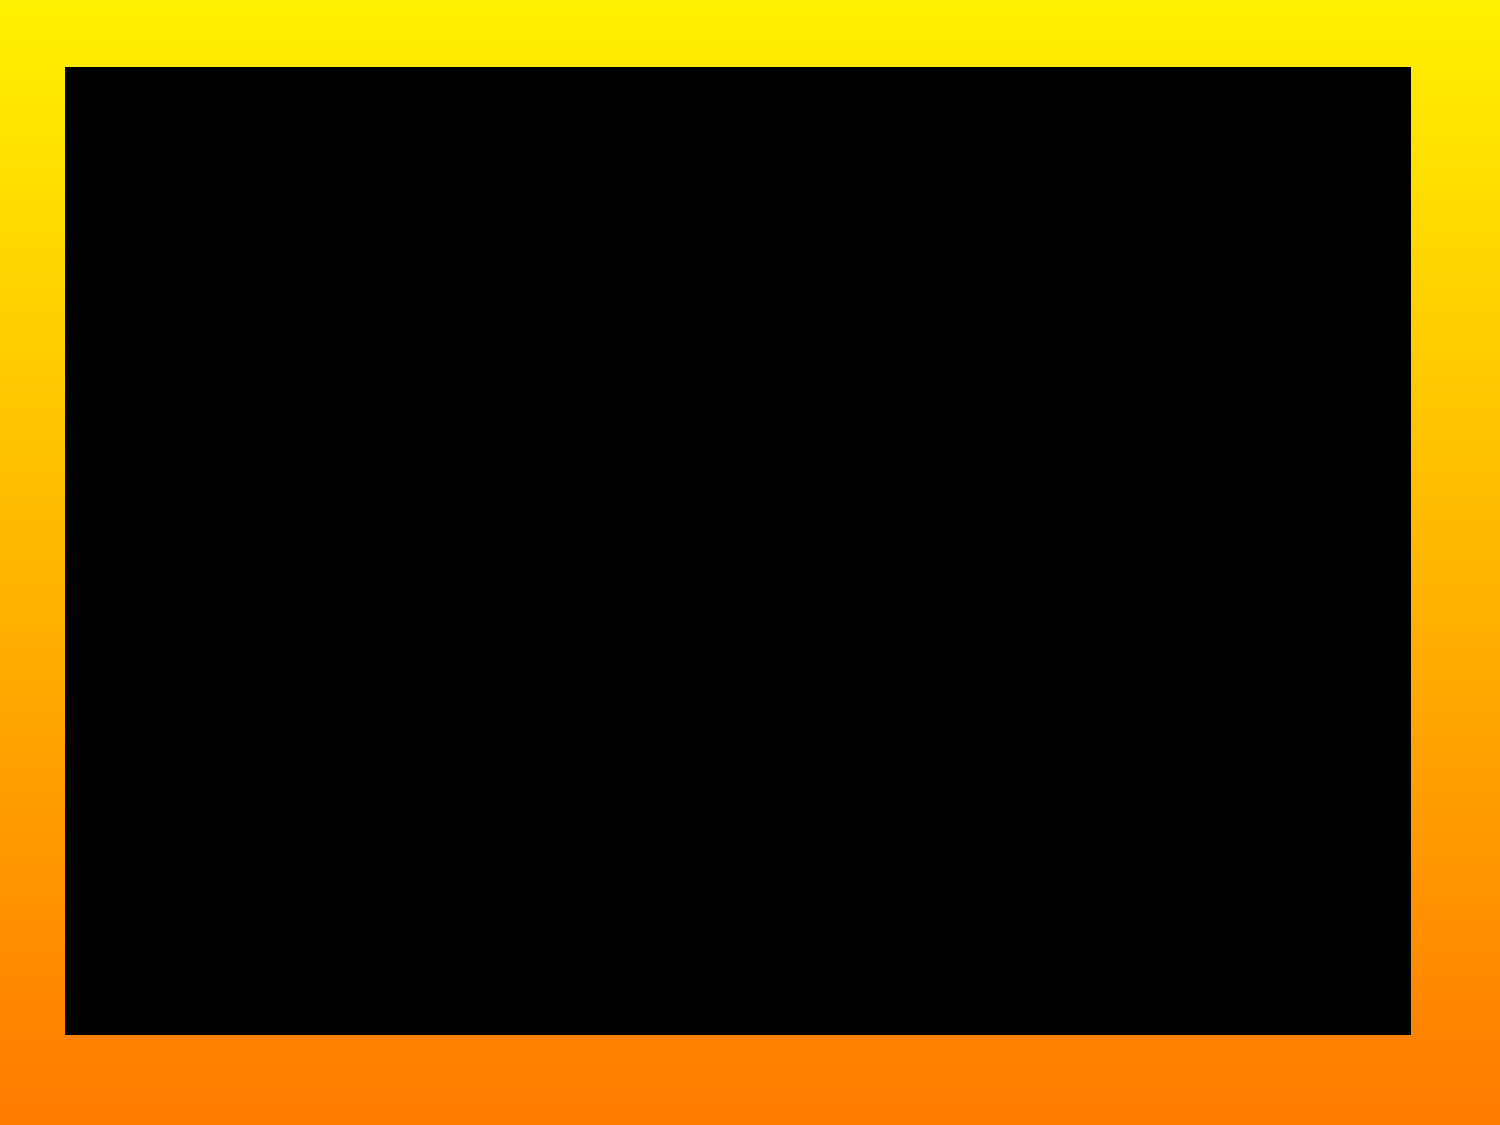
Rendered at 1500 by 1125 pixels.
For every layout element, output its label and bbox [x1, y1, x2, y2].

text_box [64, 66, 1412, 1036]
